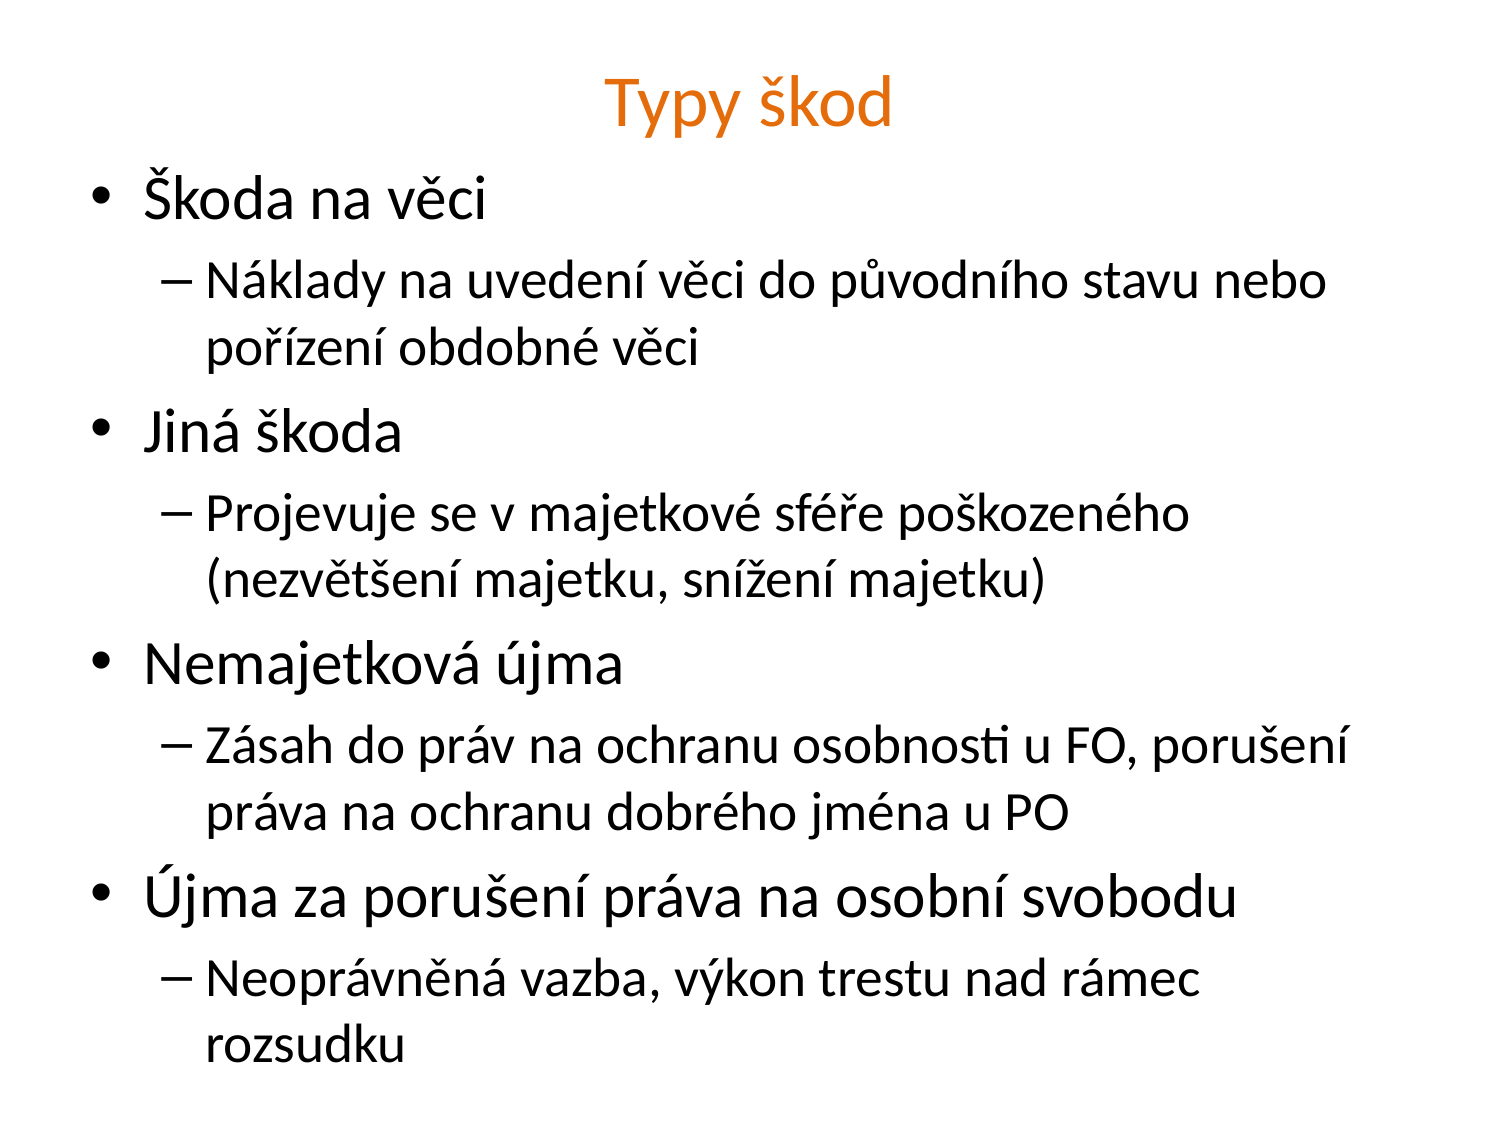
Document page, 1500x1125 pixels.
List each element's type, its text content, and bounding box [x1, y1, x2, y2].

title Typy škod [75, 45, 1425, 149]
list Škoda na věci Náklady na uvedení věci do původního stavu nebo pořízení obdobné věci Jiná škoda Projevuje se v majetkové sféře poškozeného (nezvětšení majetku, snížení majetku) Nemajetková újma Zásah do práv na ochranu osobnosti u FO, porušení práva na ochranu dobrého jména u PO Újma za porušení práva na osobní svobodu Neoprávněná vazba, výkon trestu nad rámec rozsudku [75, 149, 1425, 1083]
